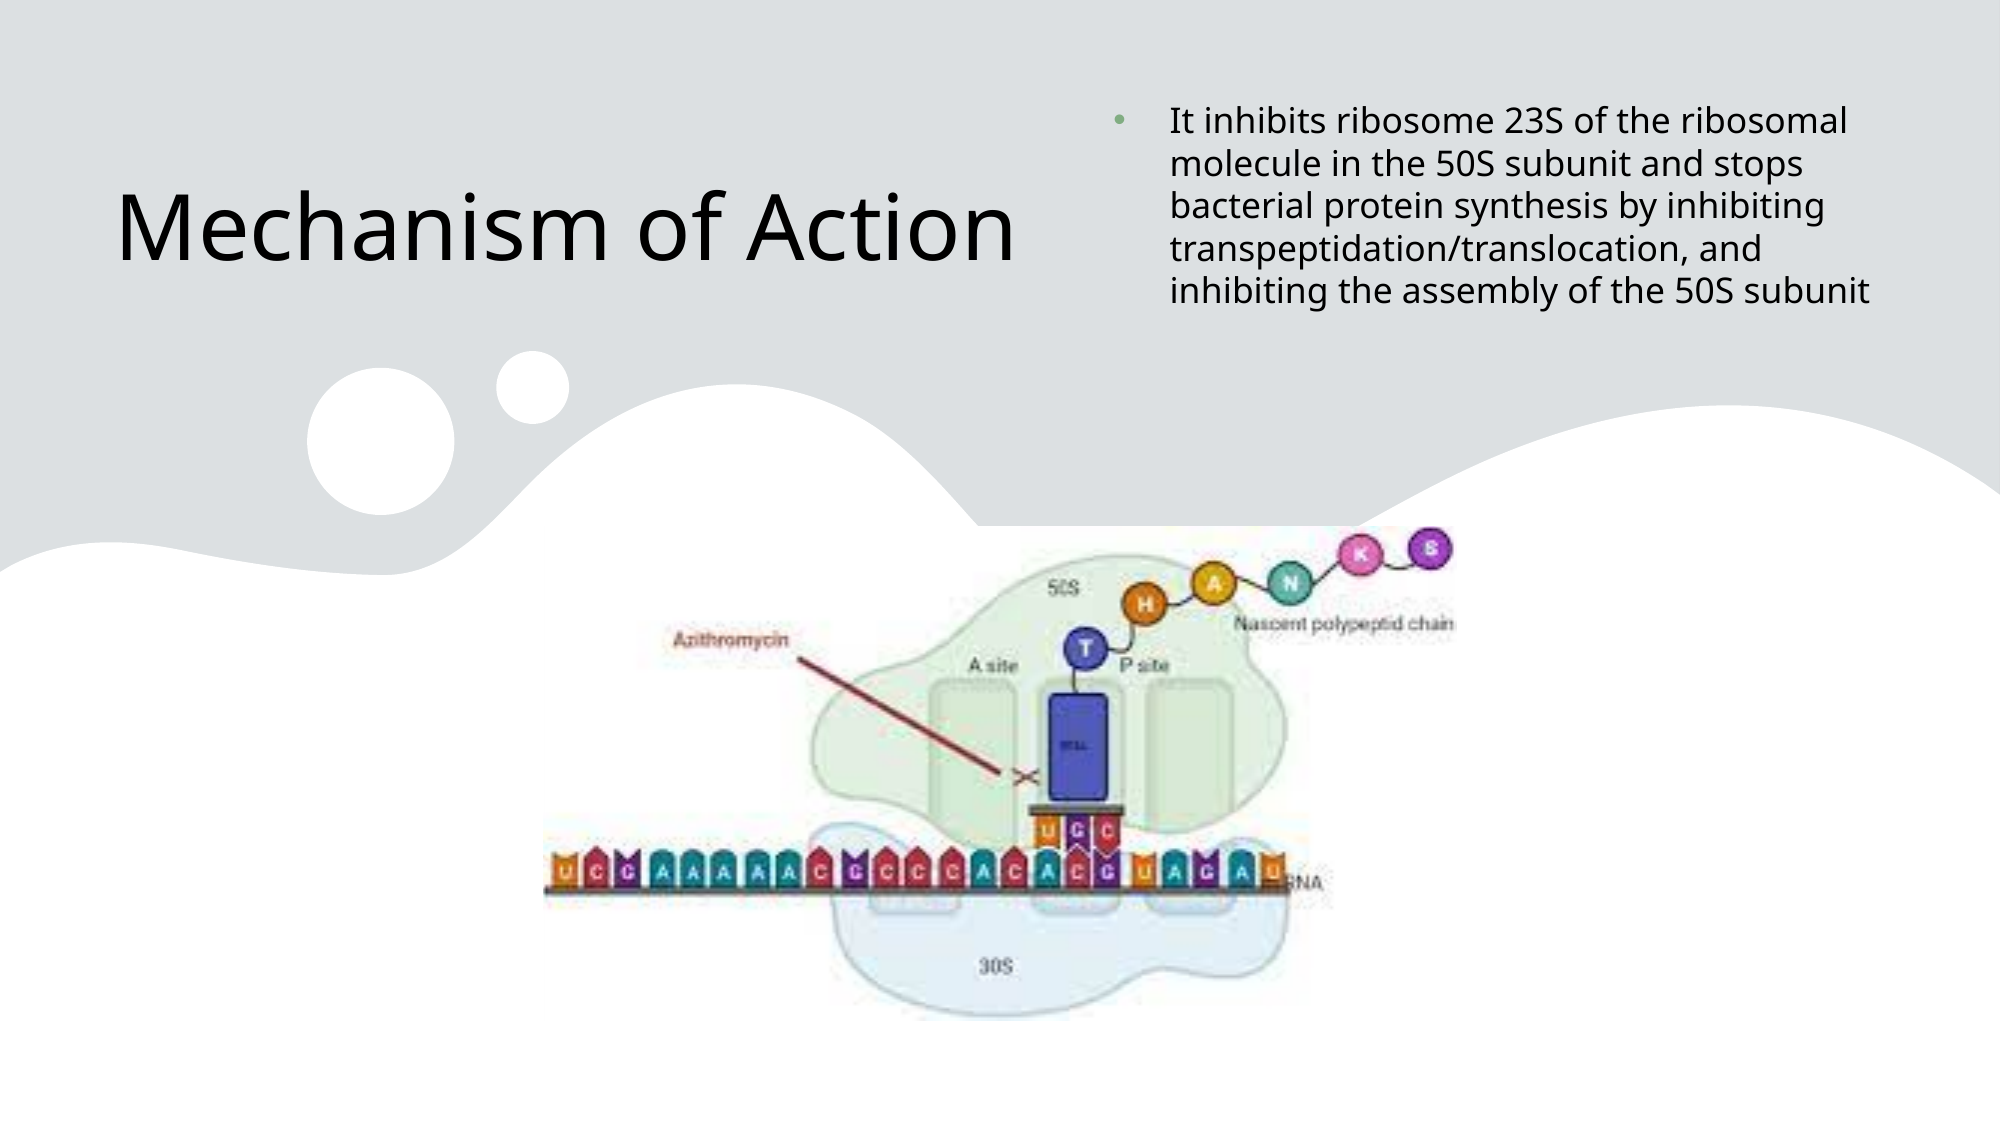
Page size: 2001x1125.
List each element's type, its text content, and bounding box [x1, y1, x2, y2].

text_box [495, 358, 571, 425]
picture [543, 526, 1457, 1021]
text_box [306, 366, 456, 517]
text_box [0, 383, 2000, 1125]
text_box [0, 0, 2000, 574]
list It inhibits ribosome 23S of the ribosomal molecule in the 50S subunit and stops bacterial protein synthesis by inhibiting transpeptidation/translocation, and inhibiting the assembly of the 50S subunit [1098, 90, 1900, 358]
title Mechanism of Action [99, 90, 1070, 358]
